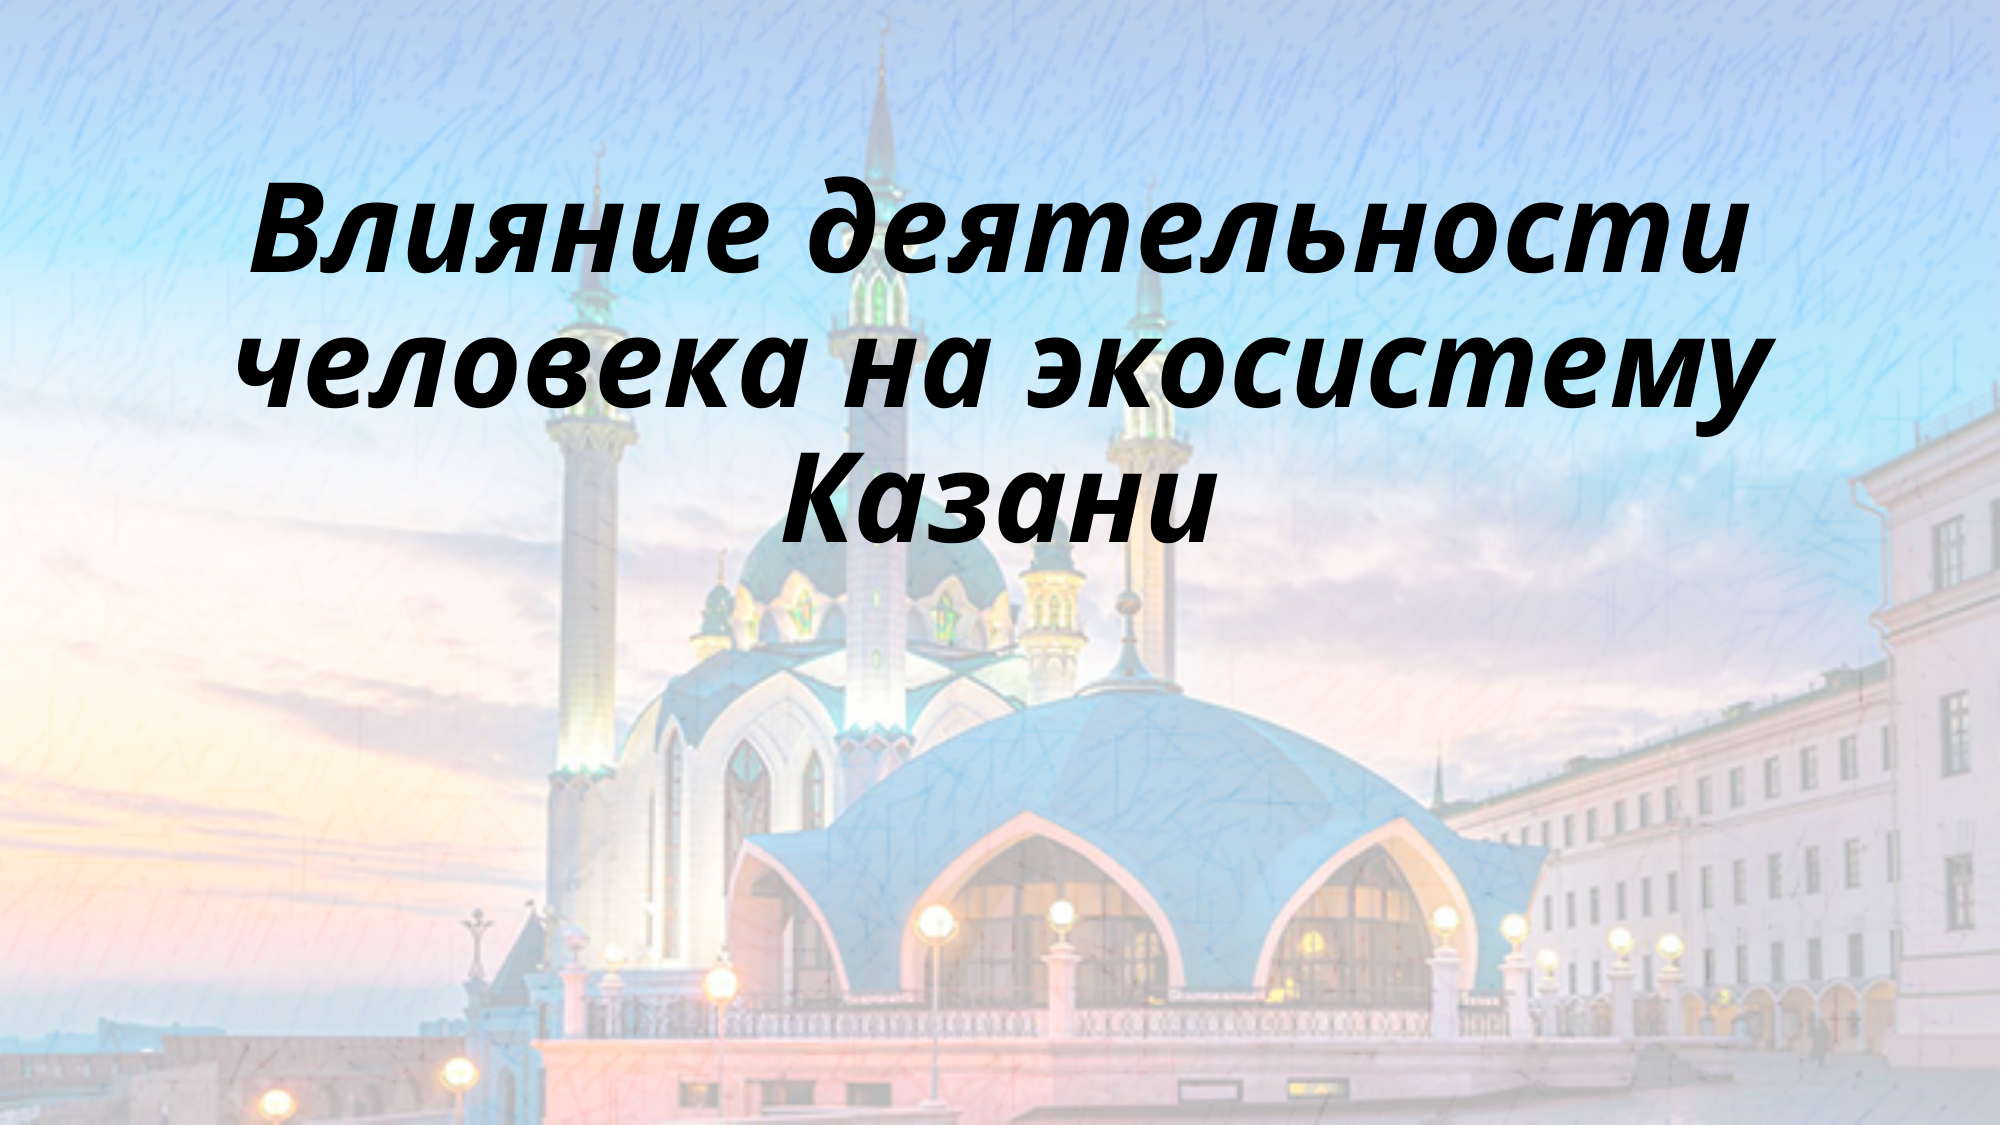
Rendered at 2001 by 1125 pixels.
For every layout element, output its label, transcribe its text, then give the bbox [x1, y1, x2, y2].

title Влияние деятельности человека на экосистему Казани [128, 151, 1872, 727]
